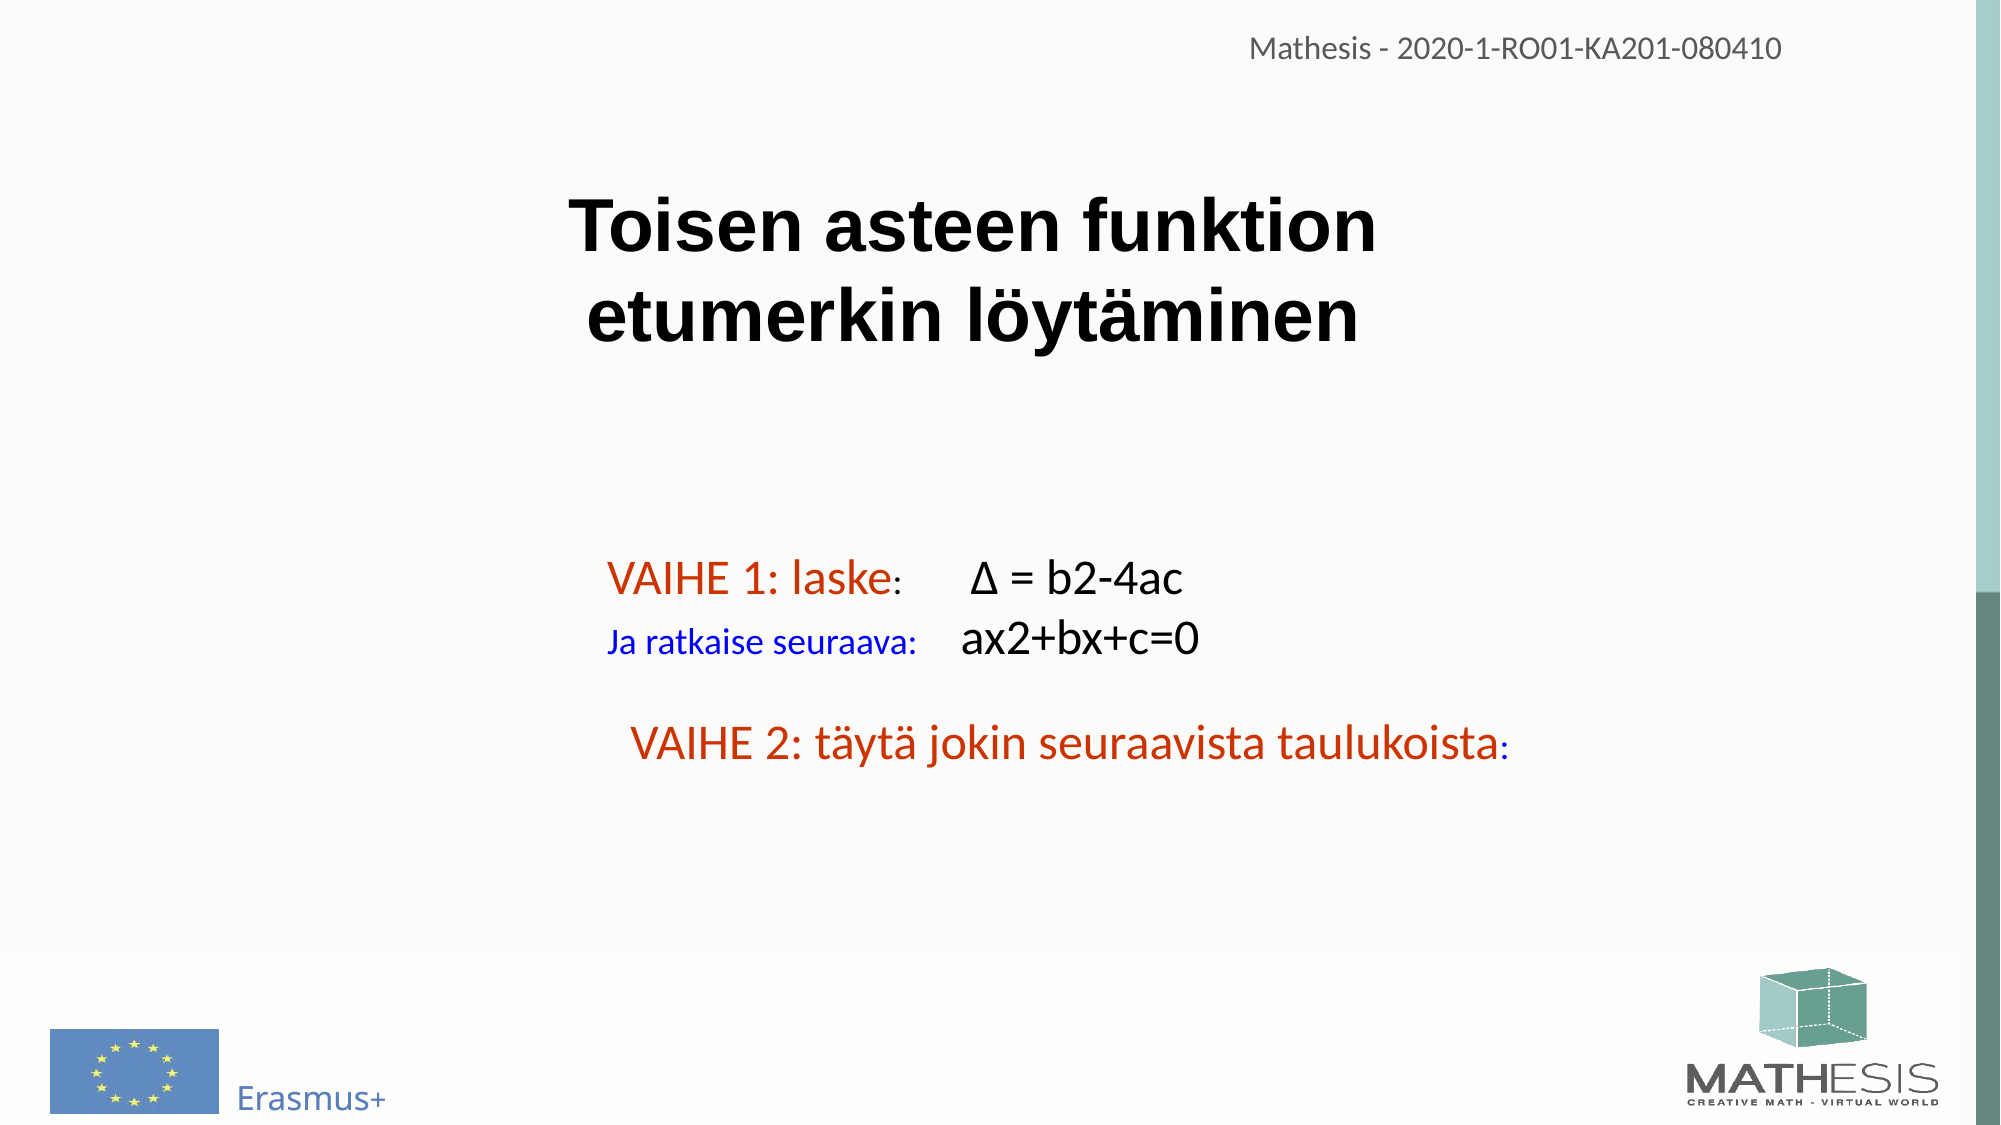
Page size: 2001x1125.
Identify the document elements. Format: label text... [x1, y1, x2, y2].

text_box Δ>0 [1976, 0, 2000, 1125]
text_box Δ>0 [1664, 928, 1961, 1125]
text_box Δ>0 [50, 1029, 219, 1114]
text_box VAIHE 2: täytä jokin seuraavista taulukoista: [615, 701, 1687, 777]
text_box Toisen asteen funktion etumerkin löytäminen [392, 148, 1555, 386]
text_box VAIHE 1: laske: Δ = b2-4ac Ja ratkaise seuraava: ax2+bx+c=0 [592, 537, 1555, 673]
